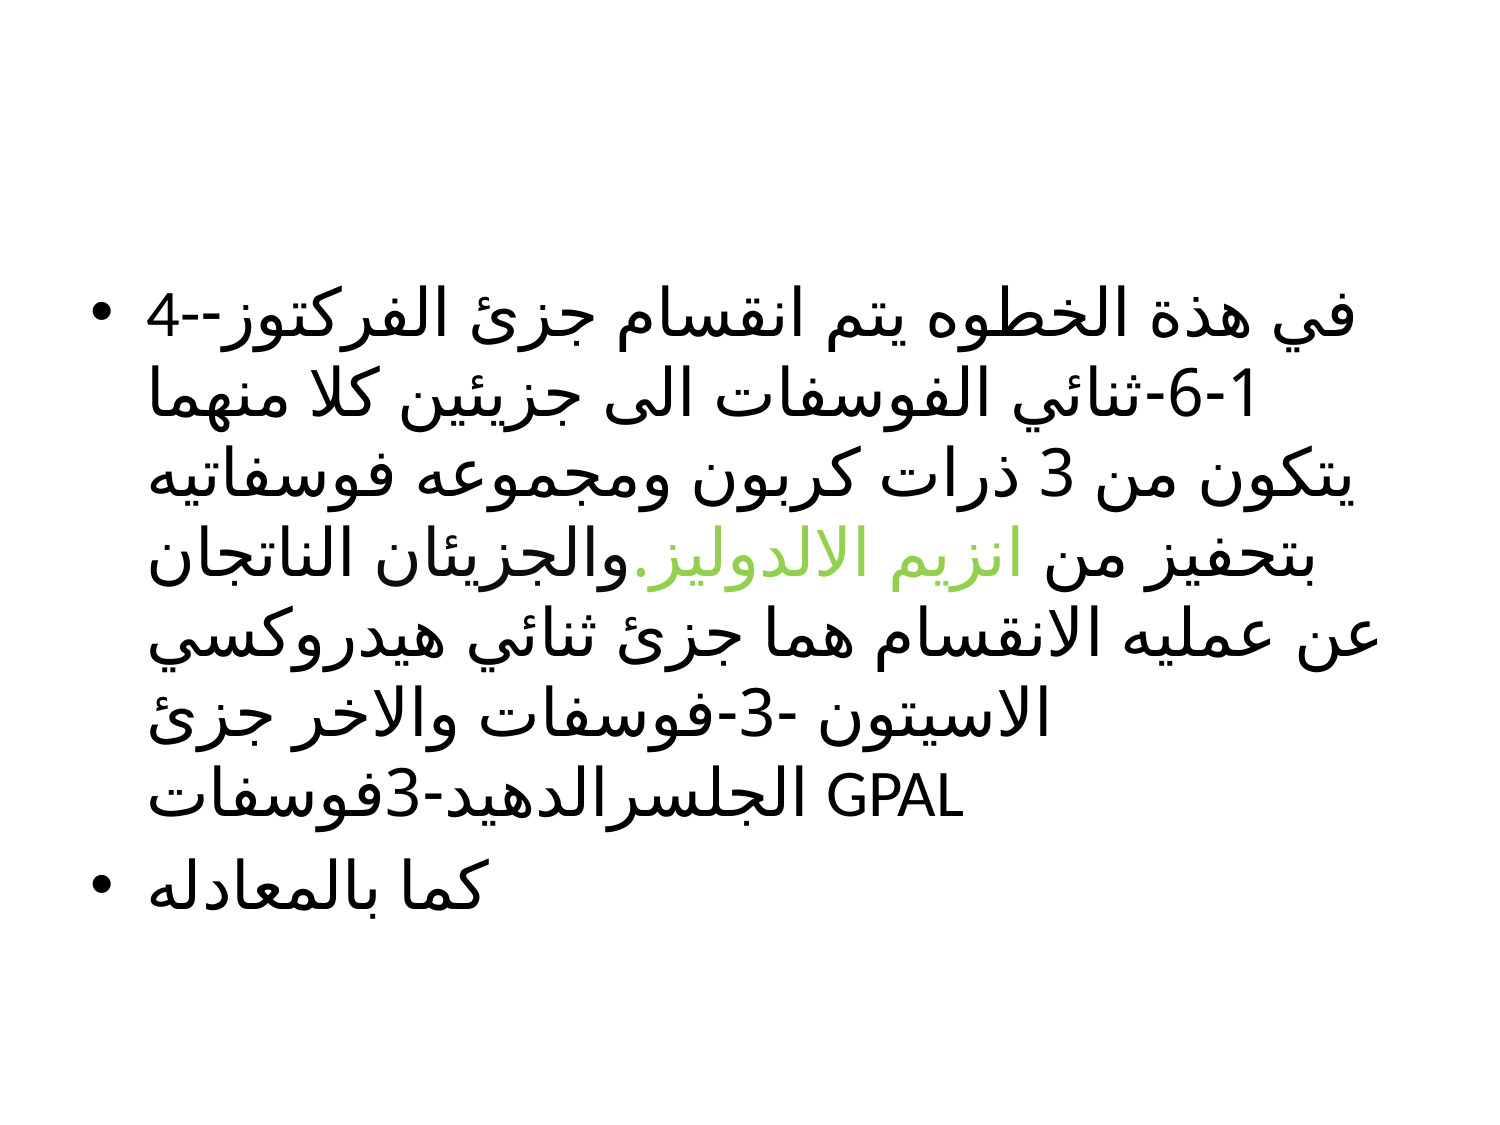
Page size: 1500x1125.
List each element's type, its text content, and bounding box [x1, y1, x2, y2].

list 4-في هذة الخطوه يتم انقسام جزئ الفركتوز-1-6-ثنائي الفوسفات الى جزيئين كلا منهما يتكون من 3 ذرات كربون ومجموعه فوسفاتيه بتحفيز من انزيم الالدوليز.والجزيئان الناتجان عن عمليه الانقسام هما جزئ ثنائي هيدروكسي الاسيتون -3-فوسفات والاخر جزئ الجلسرالدهيد-3فوسفات GPAL كما بالمعادله [75, 262, 1425, 1005]
